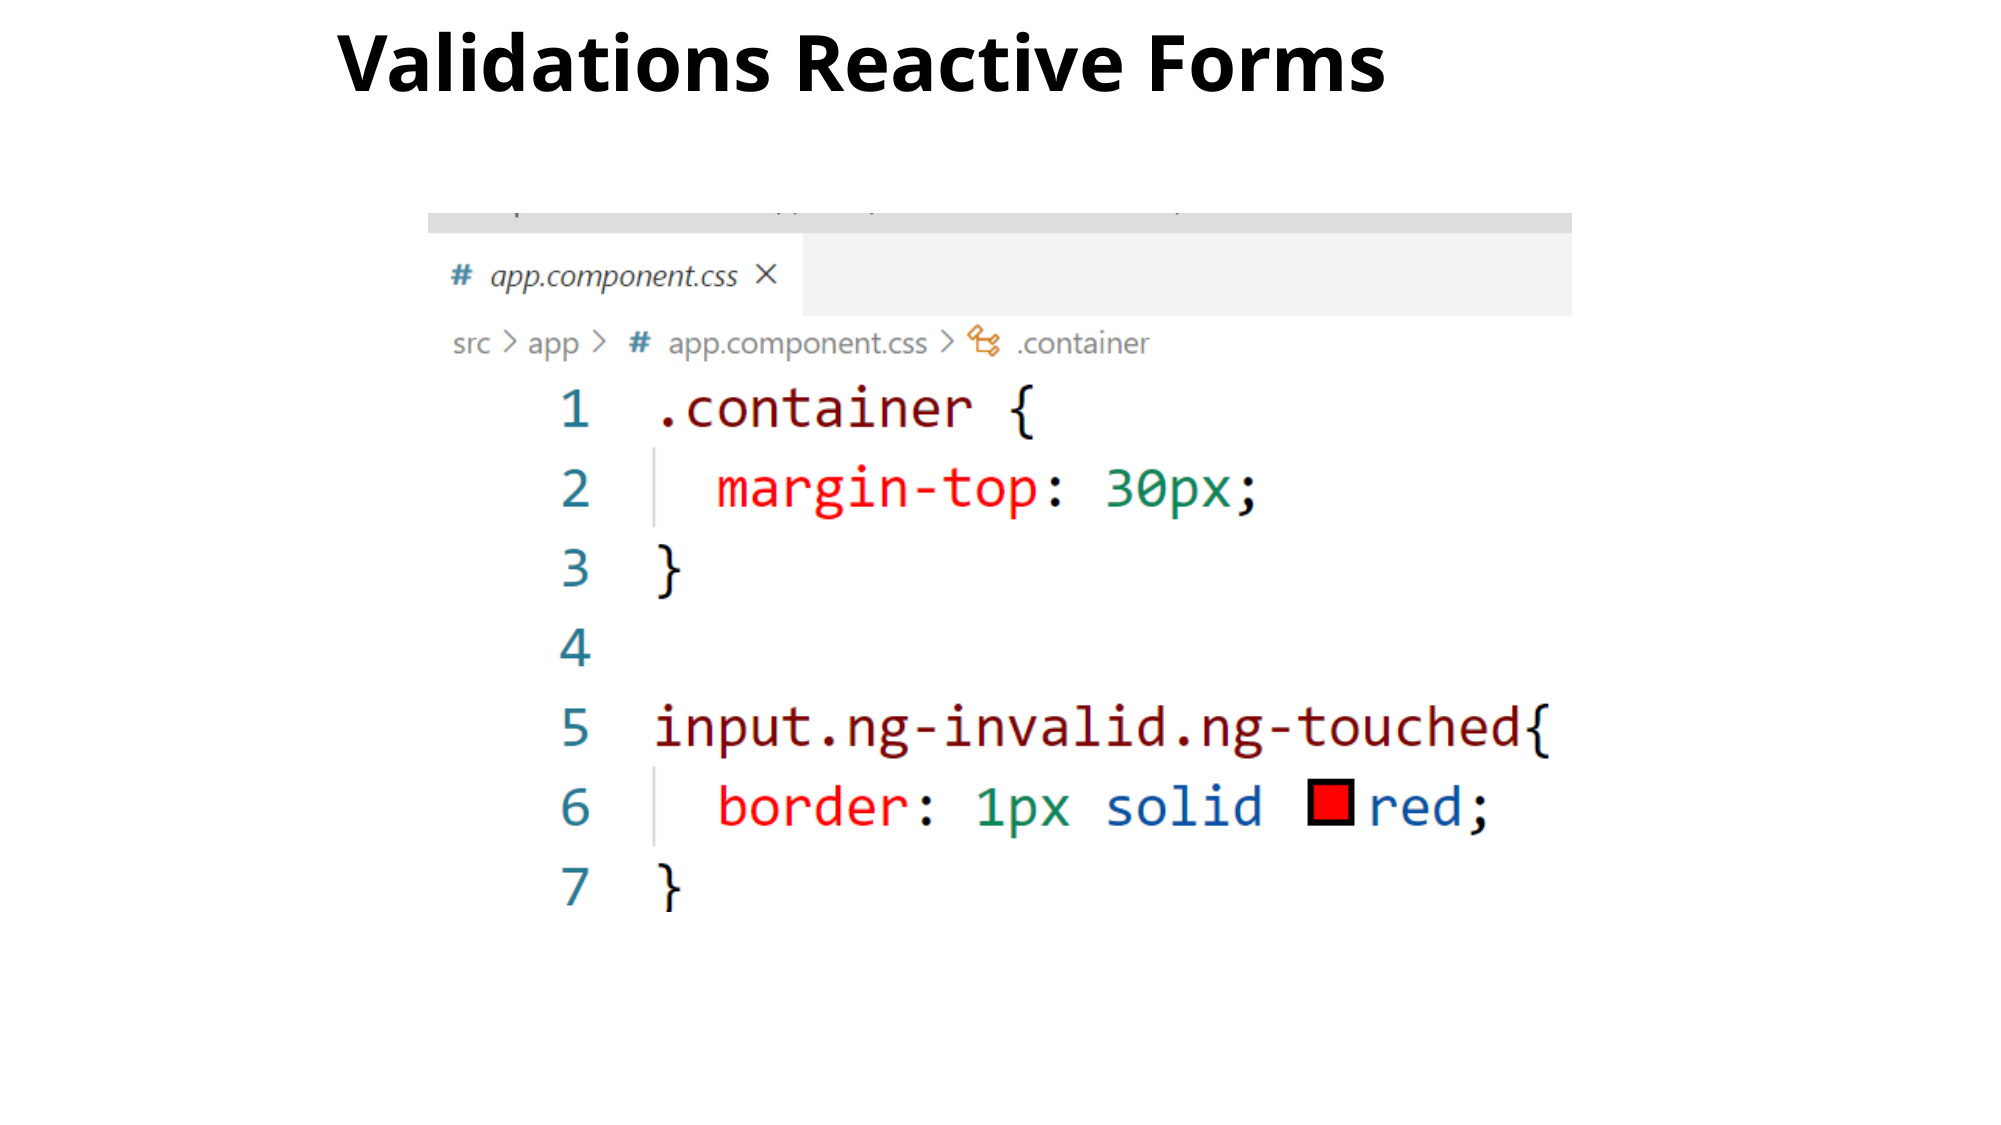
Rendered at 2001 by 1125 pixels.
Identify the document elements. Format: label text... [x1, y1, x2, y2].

title Validations Reactive Forms [0, 16, 1725, 117]
picture [428, 213, 1572, 912]
